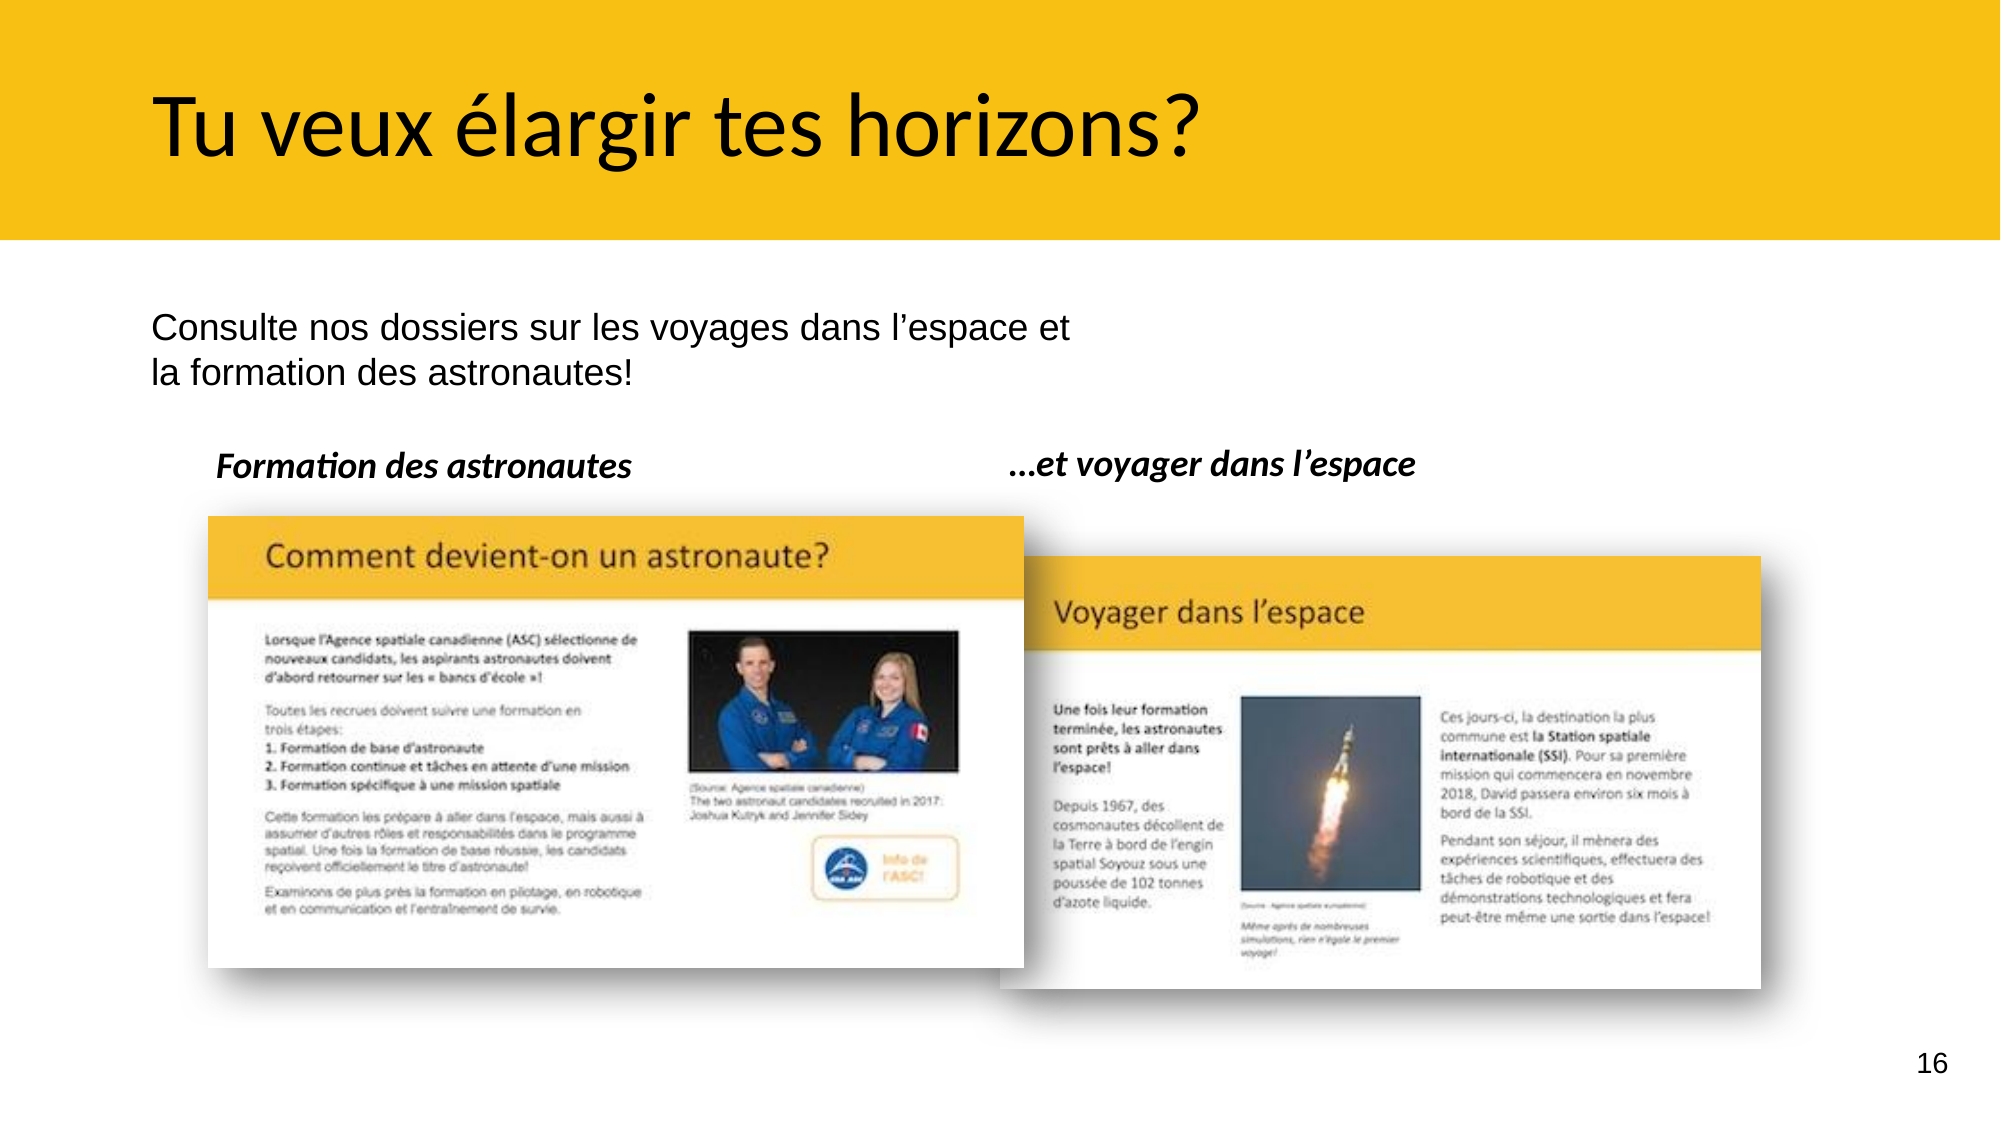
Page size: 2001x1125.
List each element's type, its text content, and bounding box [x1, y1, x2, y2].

picture [207, 516, 1761, 990]
text_box Tu veux élargir tes horizons? [137, 55, 1863, 197]
text_box Consulte nos dossiers sur les voyages dans l’espace et la formation des astronautes! [136, 295, 1087, 402]
text_box …et voyager dans l’espace [994, 419, 1570, 509]
text_box Formation des astronautes [201, 422, 777, 524]
text_box 16 [1899, 1029, 1964, 1100]
